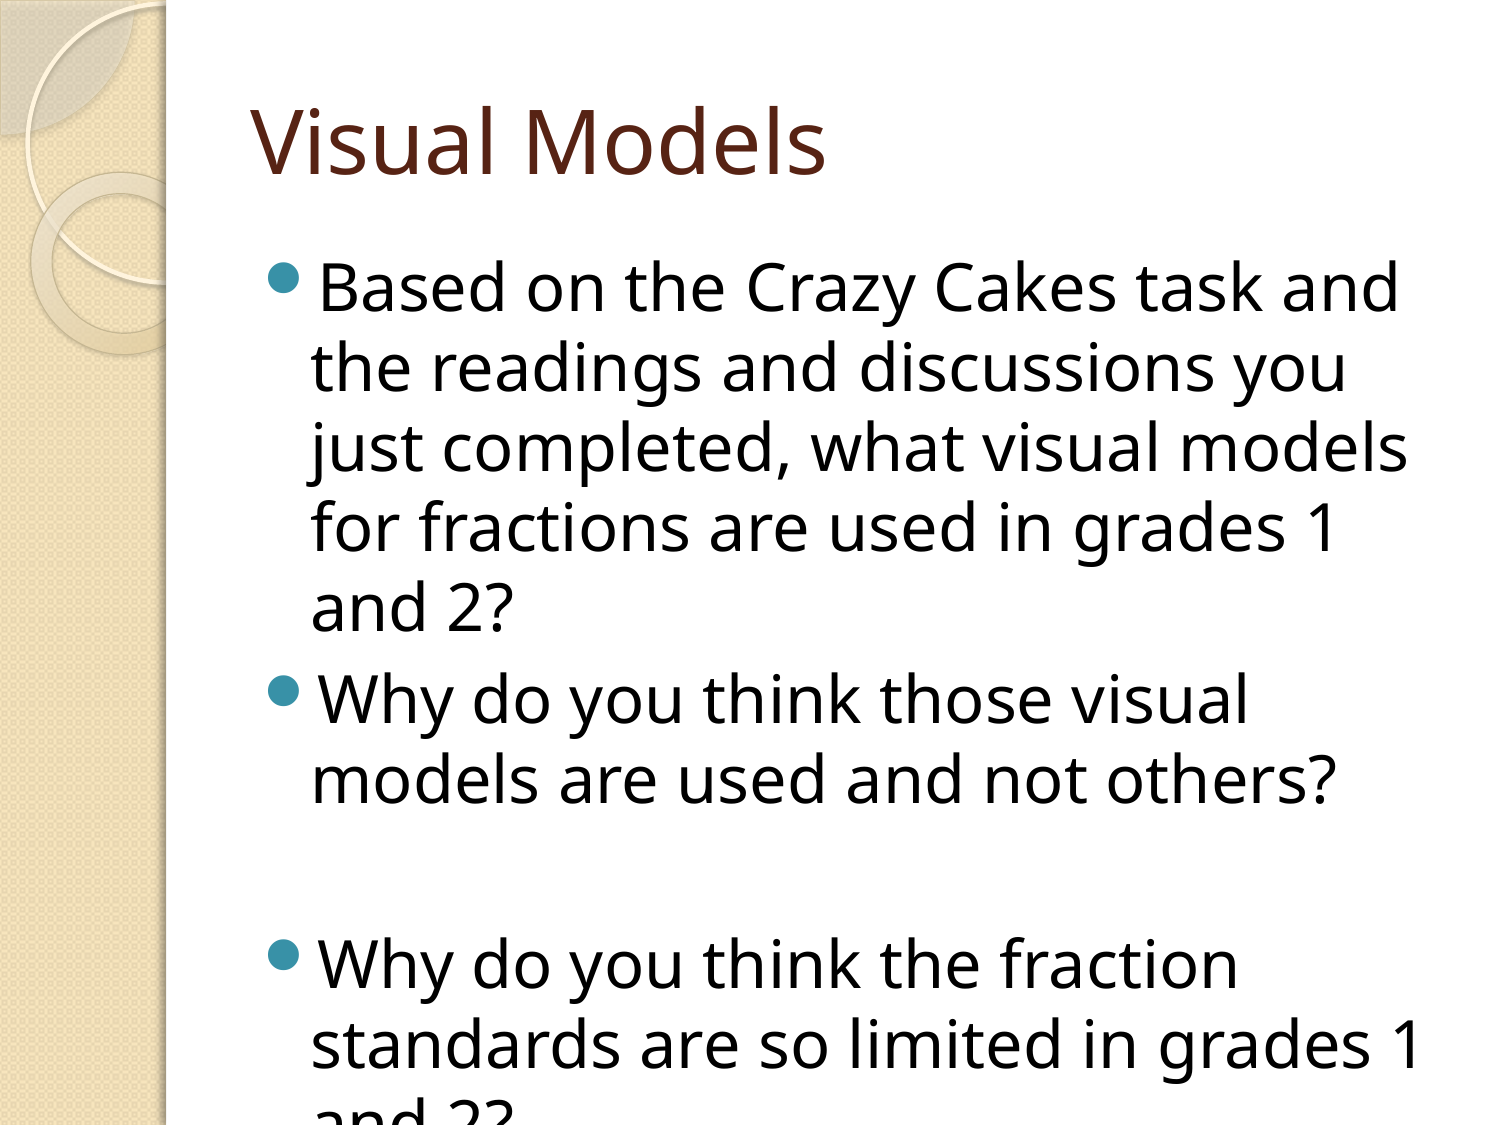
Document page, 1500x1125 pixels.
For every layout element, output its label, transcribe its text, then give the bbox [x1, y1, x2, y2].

title Visual Models [235, 45, 1466, 233]
list Based on the Crazy Cakes task and the readings and discussions you just completed, what visual models for fractions are used in grades 1 and 2? Why do you think those visual models are used and not others? Why do you think the fraction standards are so limited in grades 1 and 2? [235, 237, 1466, 1025]
